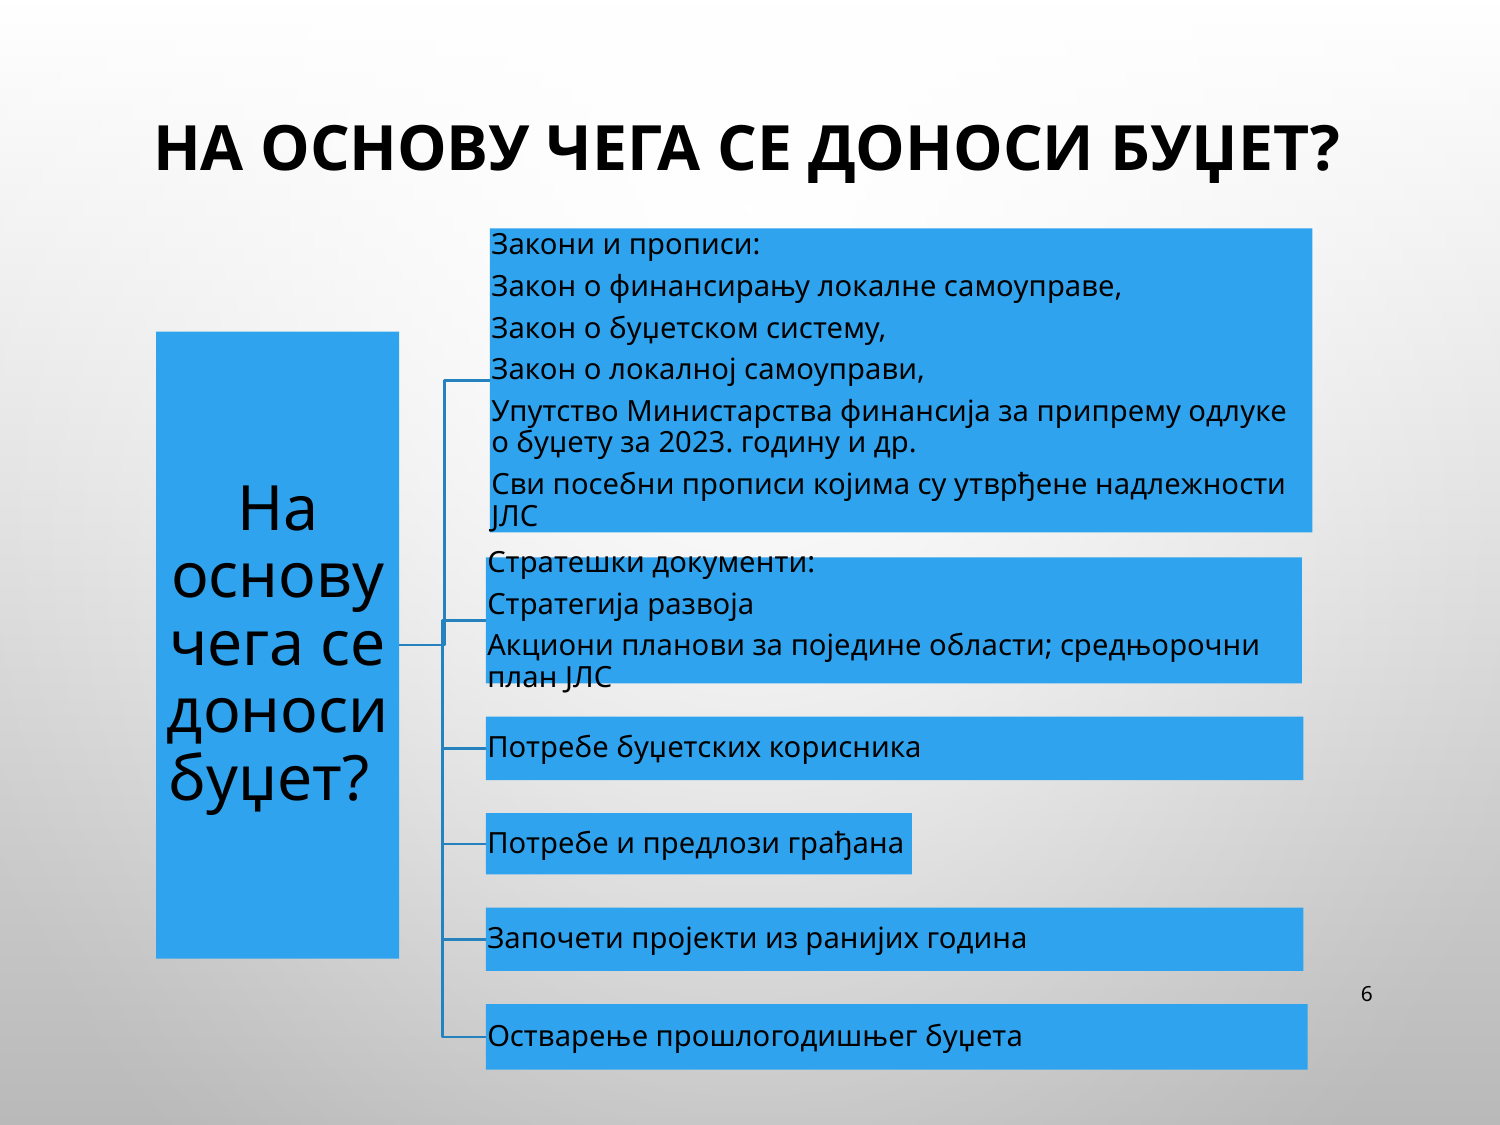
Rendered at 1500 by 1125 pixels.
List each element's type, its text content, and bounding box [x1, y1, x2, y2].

title На основу чега се доноси буџет? [71, 80, 1422, 220]
picture [0, 0, 1500, 1125]
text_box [88, 219, 1377, 1071]
slide_number 6 [1383, 965, 1388, 1025]
